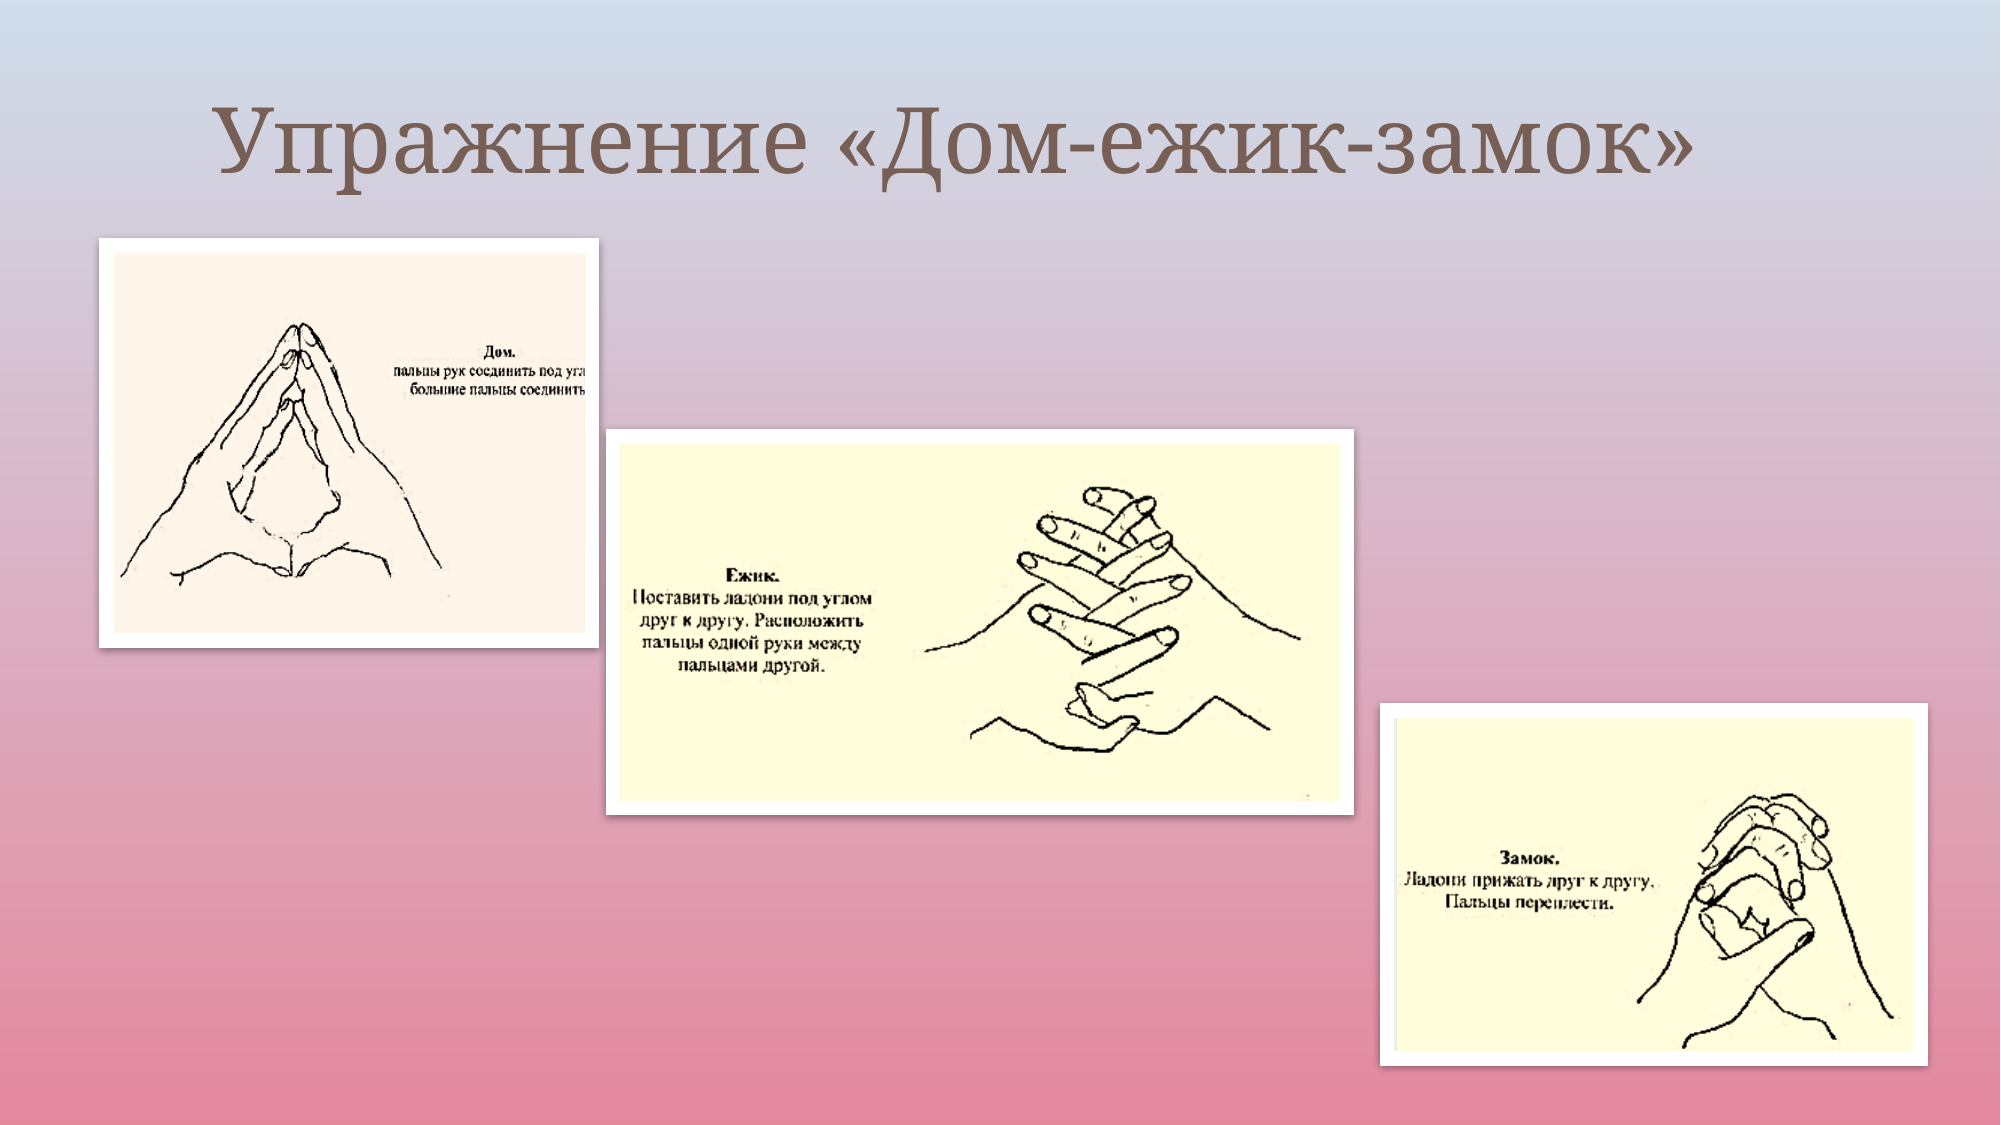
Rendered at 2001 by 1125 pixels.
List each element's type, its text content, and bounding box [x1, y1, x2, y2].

title Упражнение «Дом-ежик-замок» [0, 74, 1913, 304]
picture [619, 442, 1340, 802]
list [113, 252, 586, 634]
picture [1393, 717, 1914, 1052]
